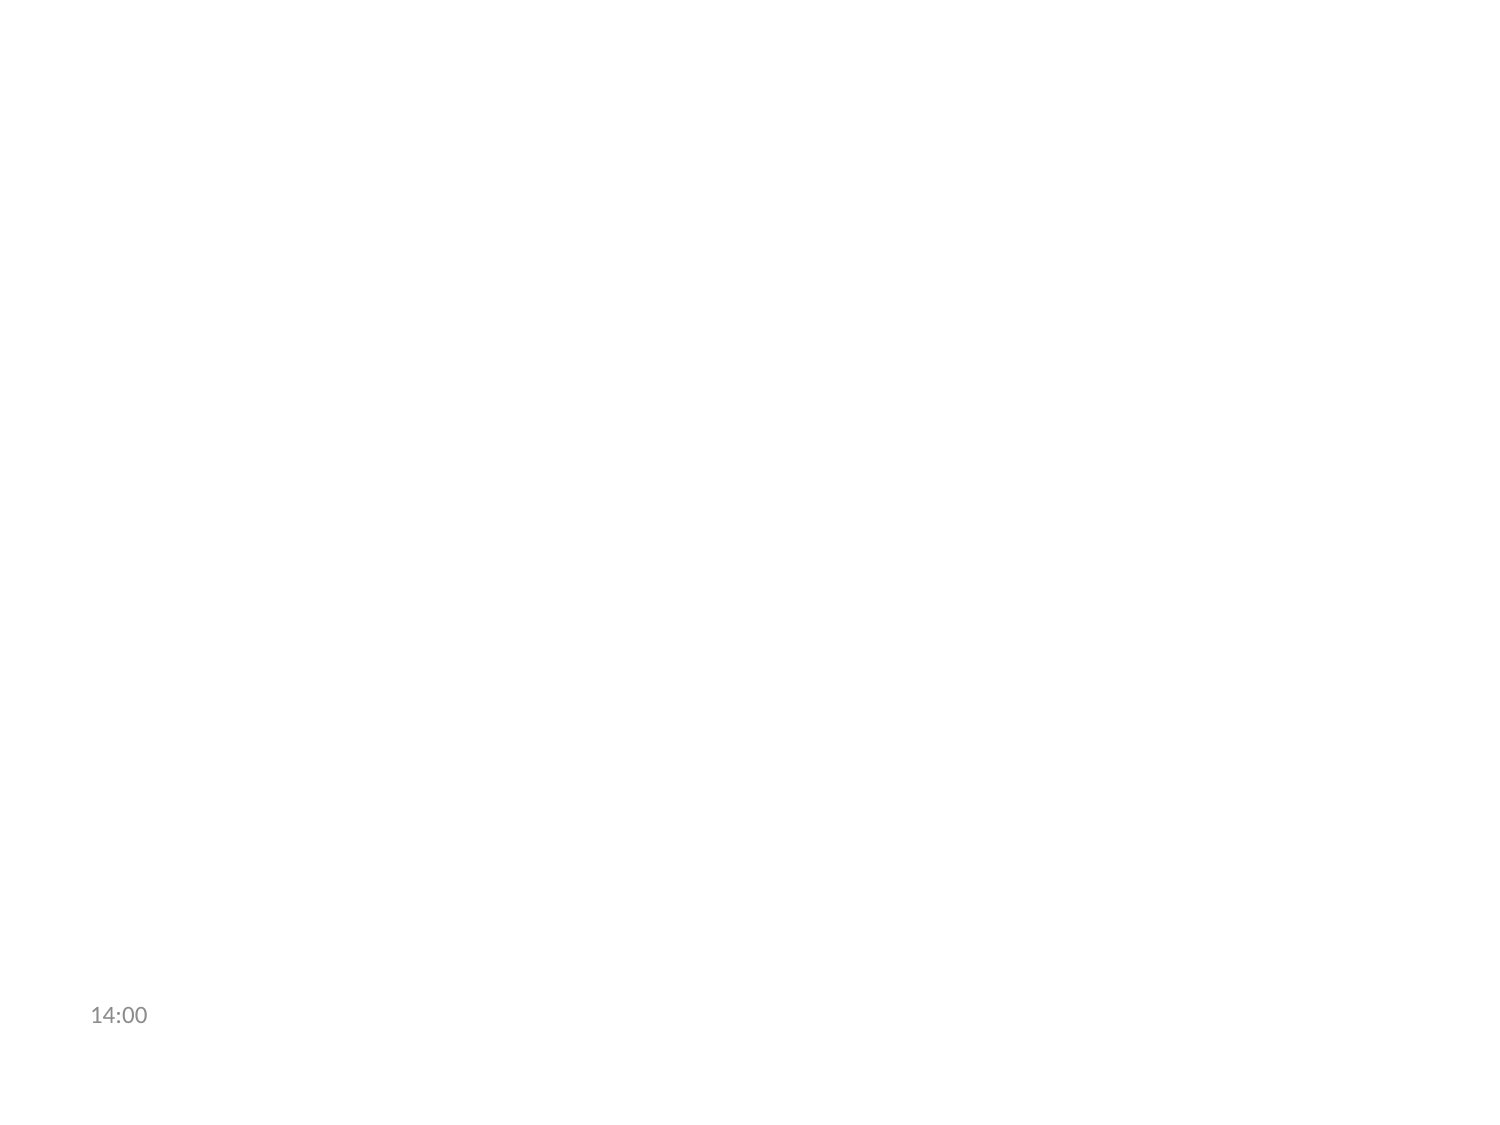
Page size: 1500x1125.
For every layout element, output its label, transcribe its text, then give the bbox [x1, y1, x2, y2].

text_box 15:35 [75, 983, 425, 1044]
